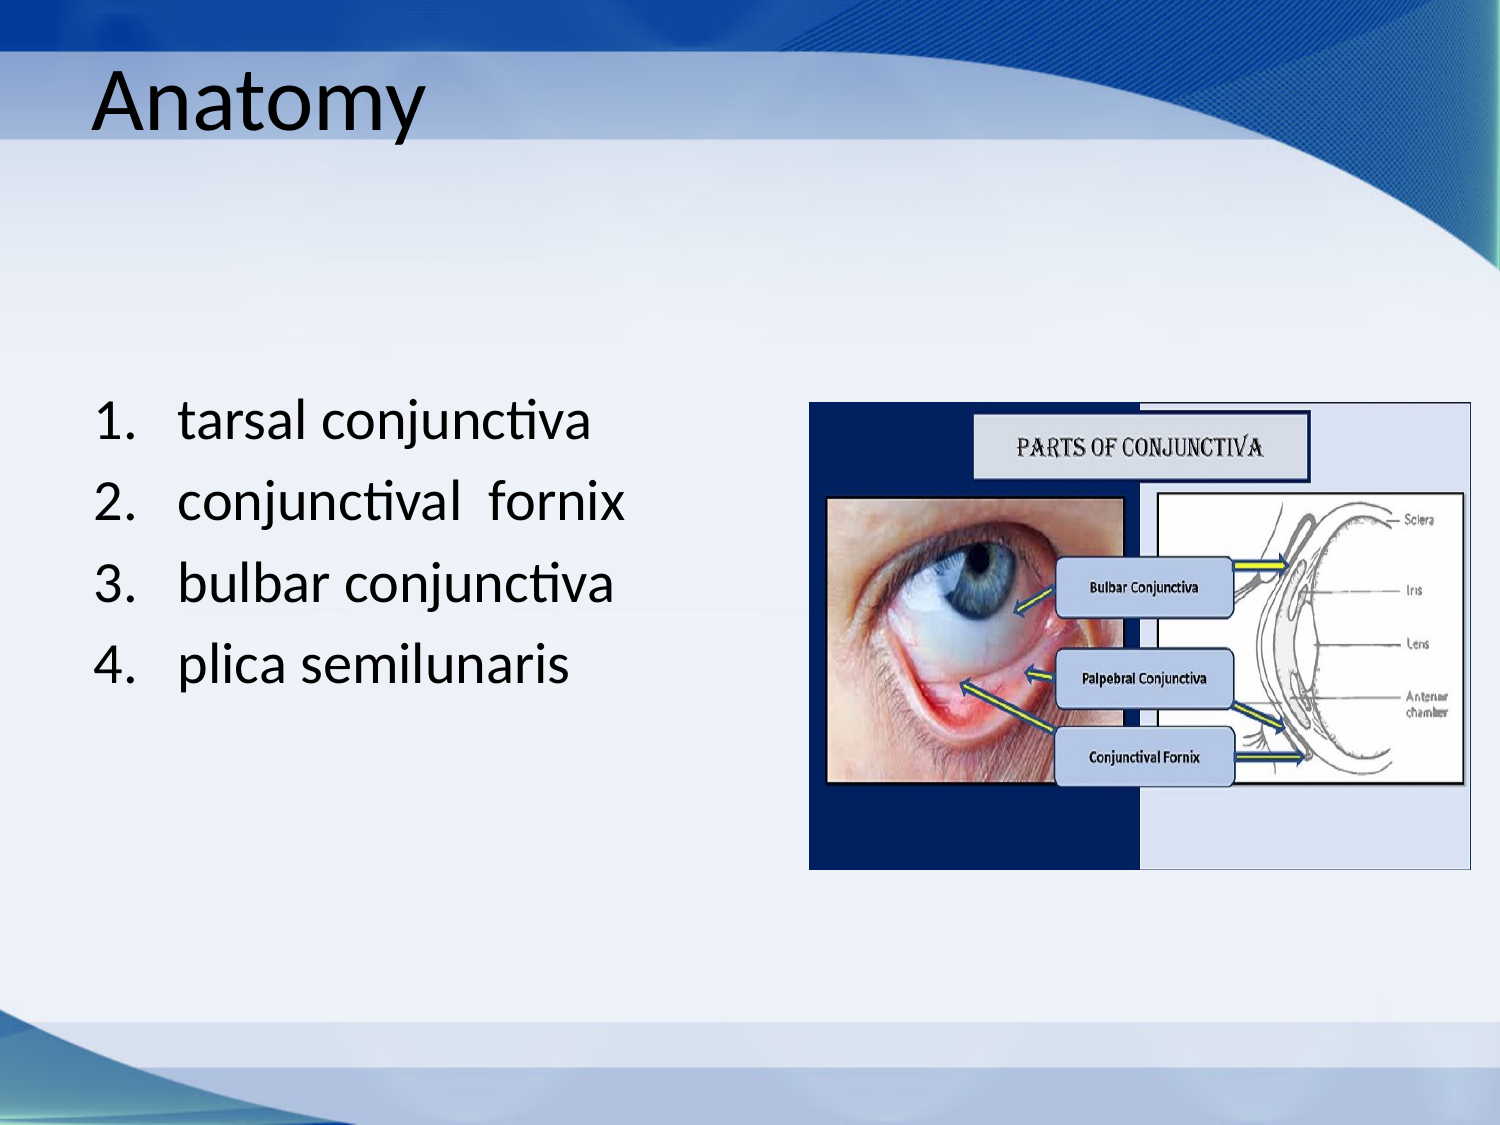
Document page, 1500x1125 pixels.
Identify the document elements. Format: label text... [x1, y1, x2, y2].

picture [0, 0, 1500, 1125]
title Anatomy [76, 0, 1427, 188]
list tarsal conjunctiva conjunctival fornix bulbar conjunctiva plica semilunaris [0, 373, 910, 1116]
